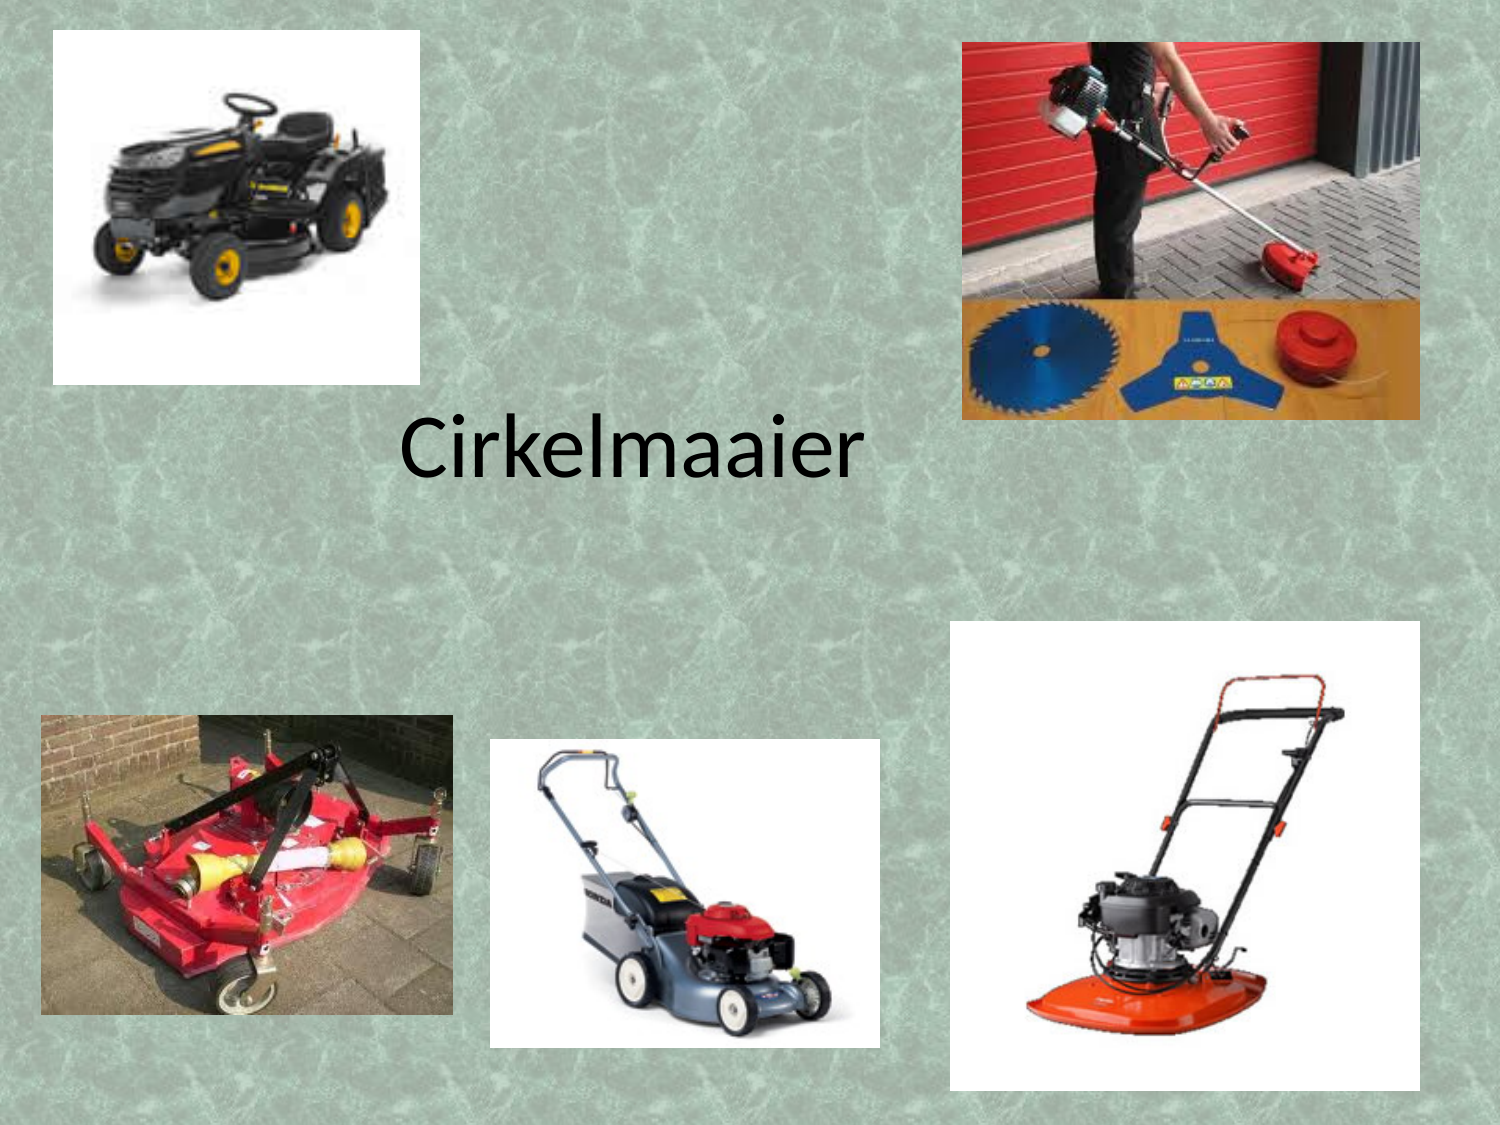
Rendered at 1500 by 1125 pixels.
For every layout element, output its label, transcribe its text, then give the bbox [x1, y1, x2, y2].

picture [41, 715, 453, 1015]
picture [489, 739, 881, 1049]
picture [950, 621, 1420, 1091]
picture [962, 42, 1420, 421]
picture [52, 30, 420, 385]
title Cirkelmaaier [0, 290, 1247, 591]
